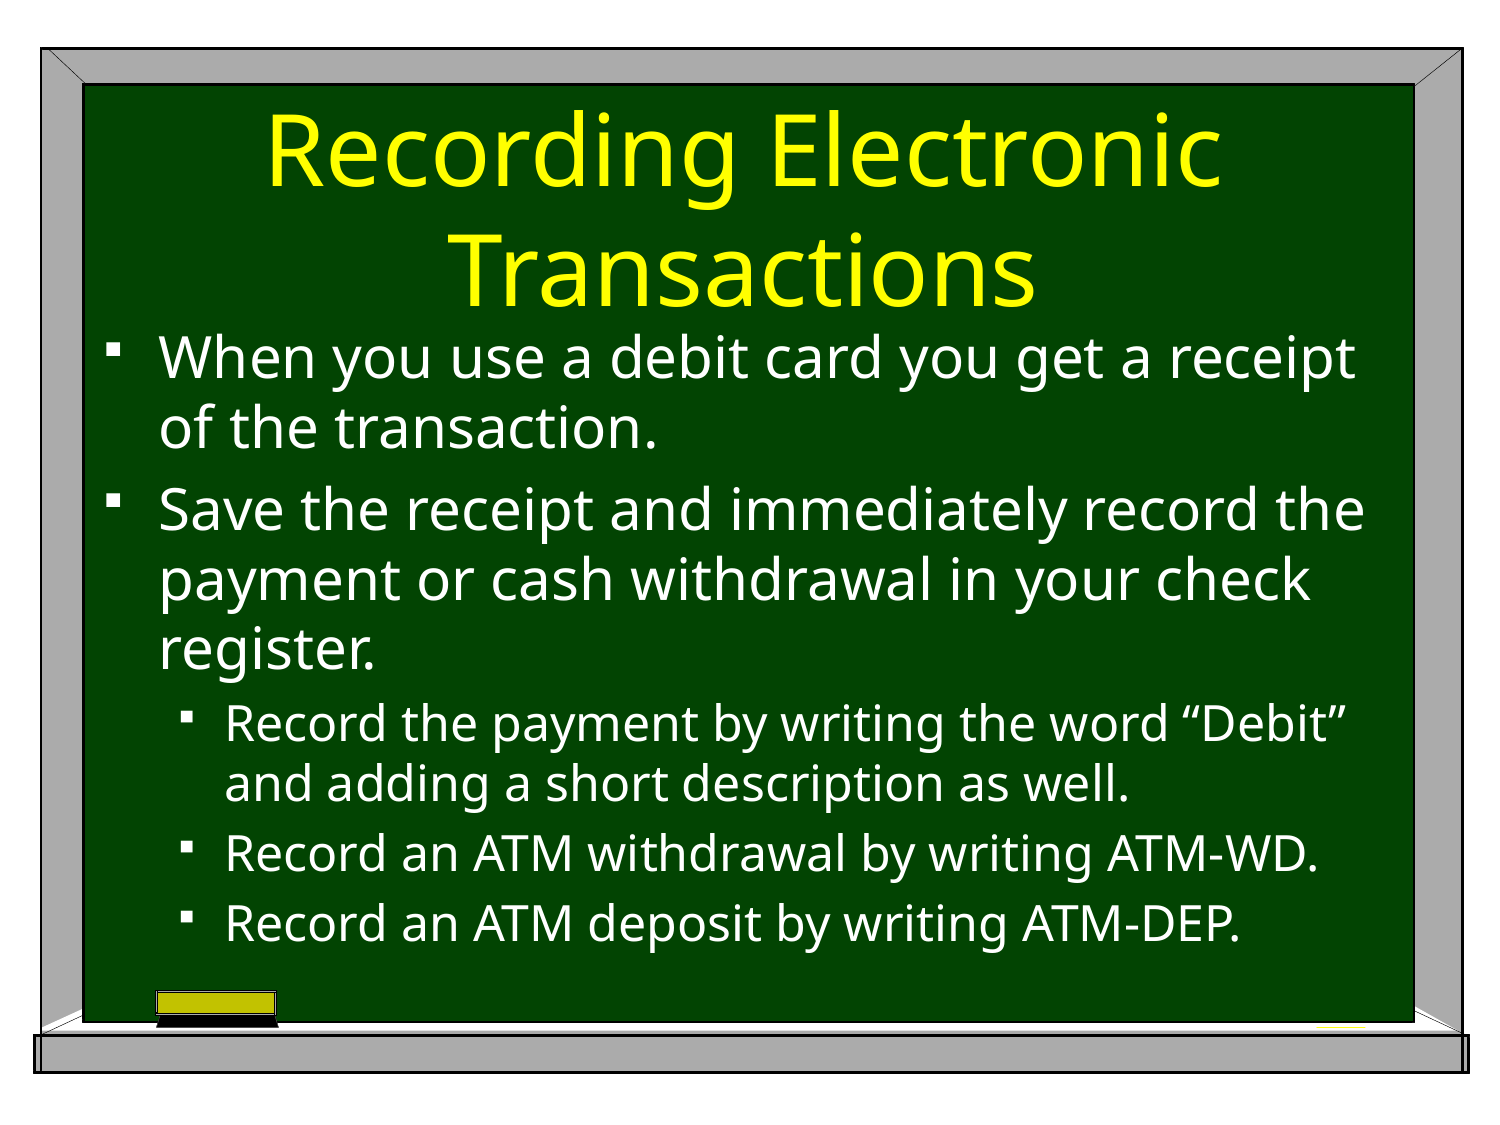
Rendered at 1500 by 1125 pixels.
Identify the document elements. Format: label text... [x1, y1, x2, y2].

list When you use a debit card you get a receipt of the transaction. Save the receipt and immediately record the payment or cash withdrawal in your check register. Record the payment by writing the word “Debit” and adding a short description as well. Record an ATM withdrawal by writing ATM-WD. Record an ATM deposit by writing ATM-DEP. [87, 312, 1413, 1038]
title Recording Electronic Transactions [87, 125, 1400, 288]
